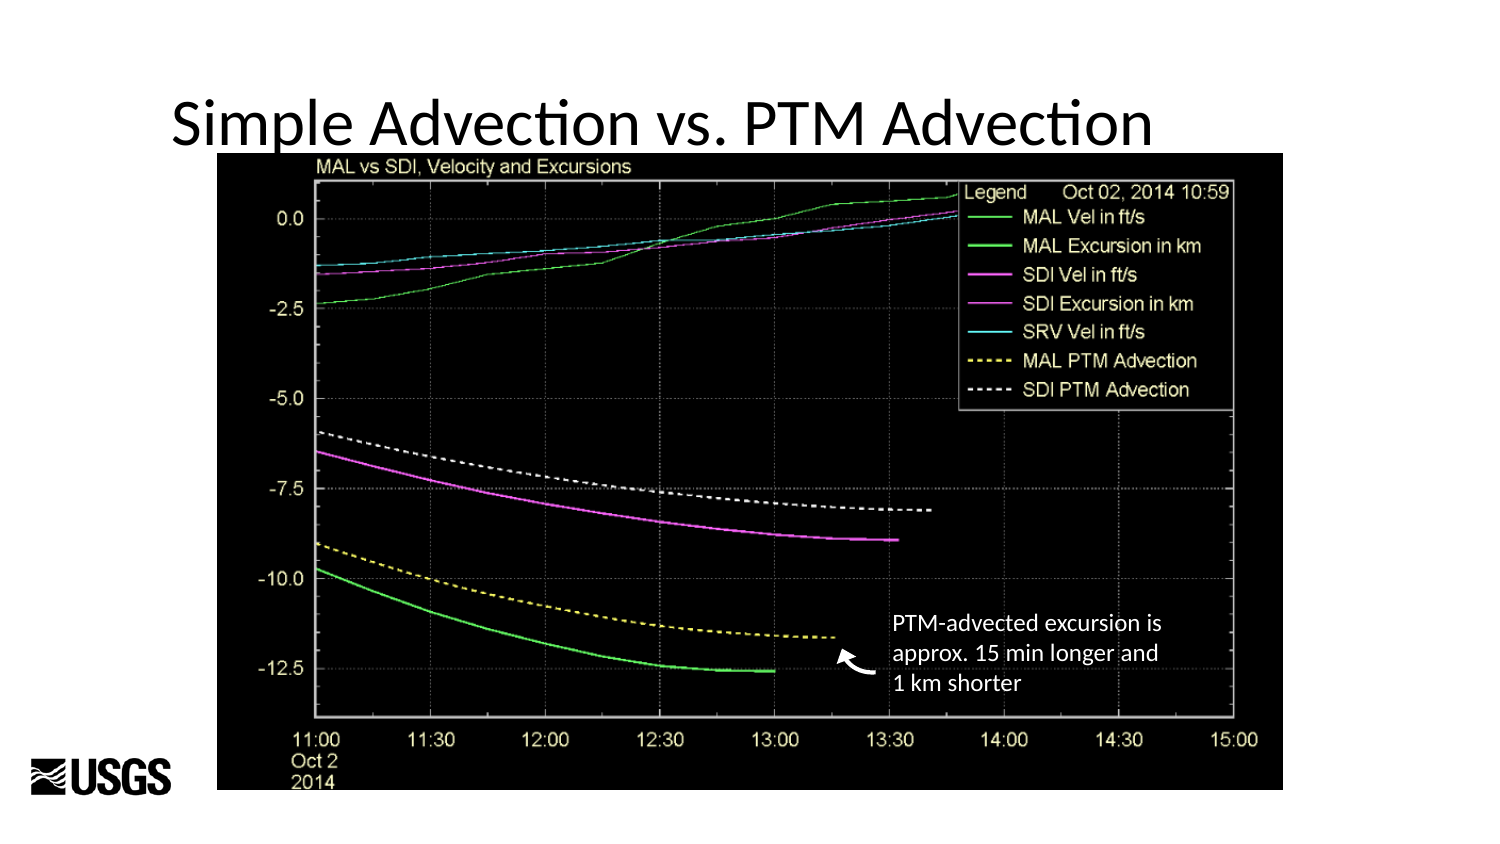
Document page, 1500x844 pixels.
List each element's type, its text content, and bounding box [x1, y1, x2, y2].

picture [0, 0, 1500, 844]
text_box Simple Advection vs. PTM Advection [157, 71, 1197, 166]
